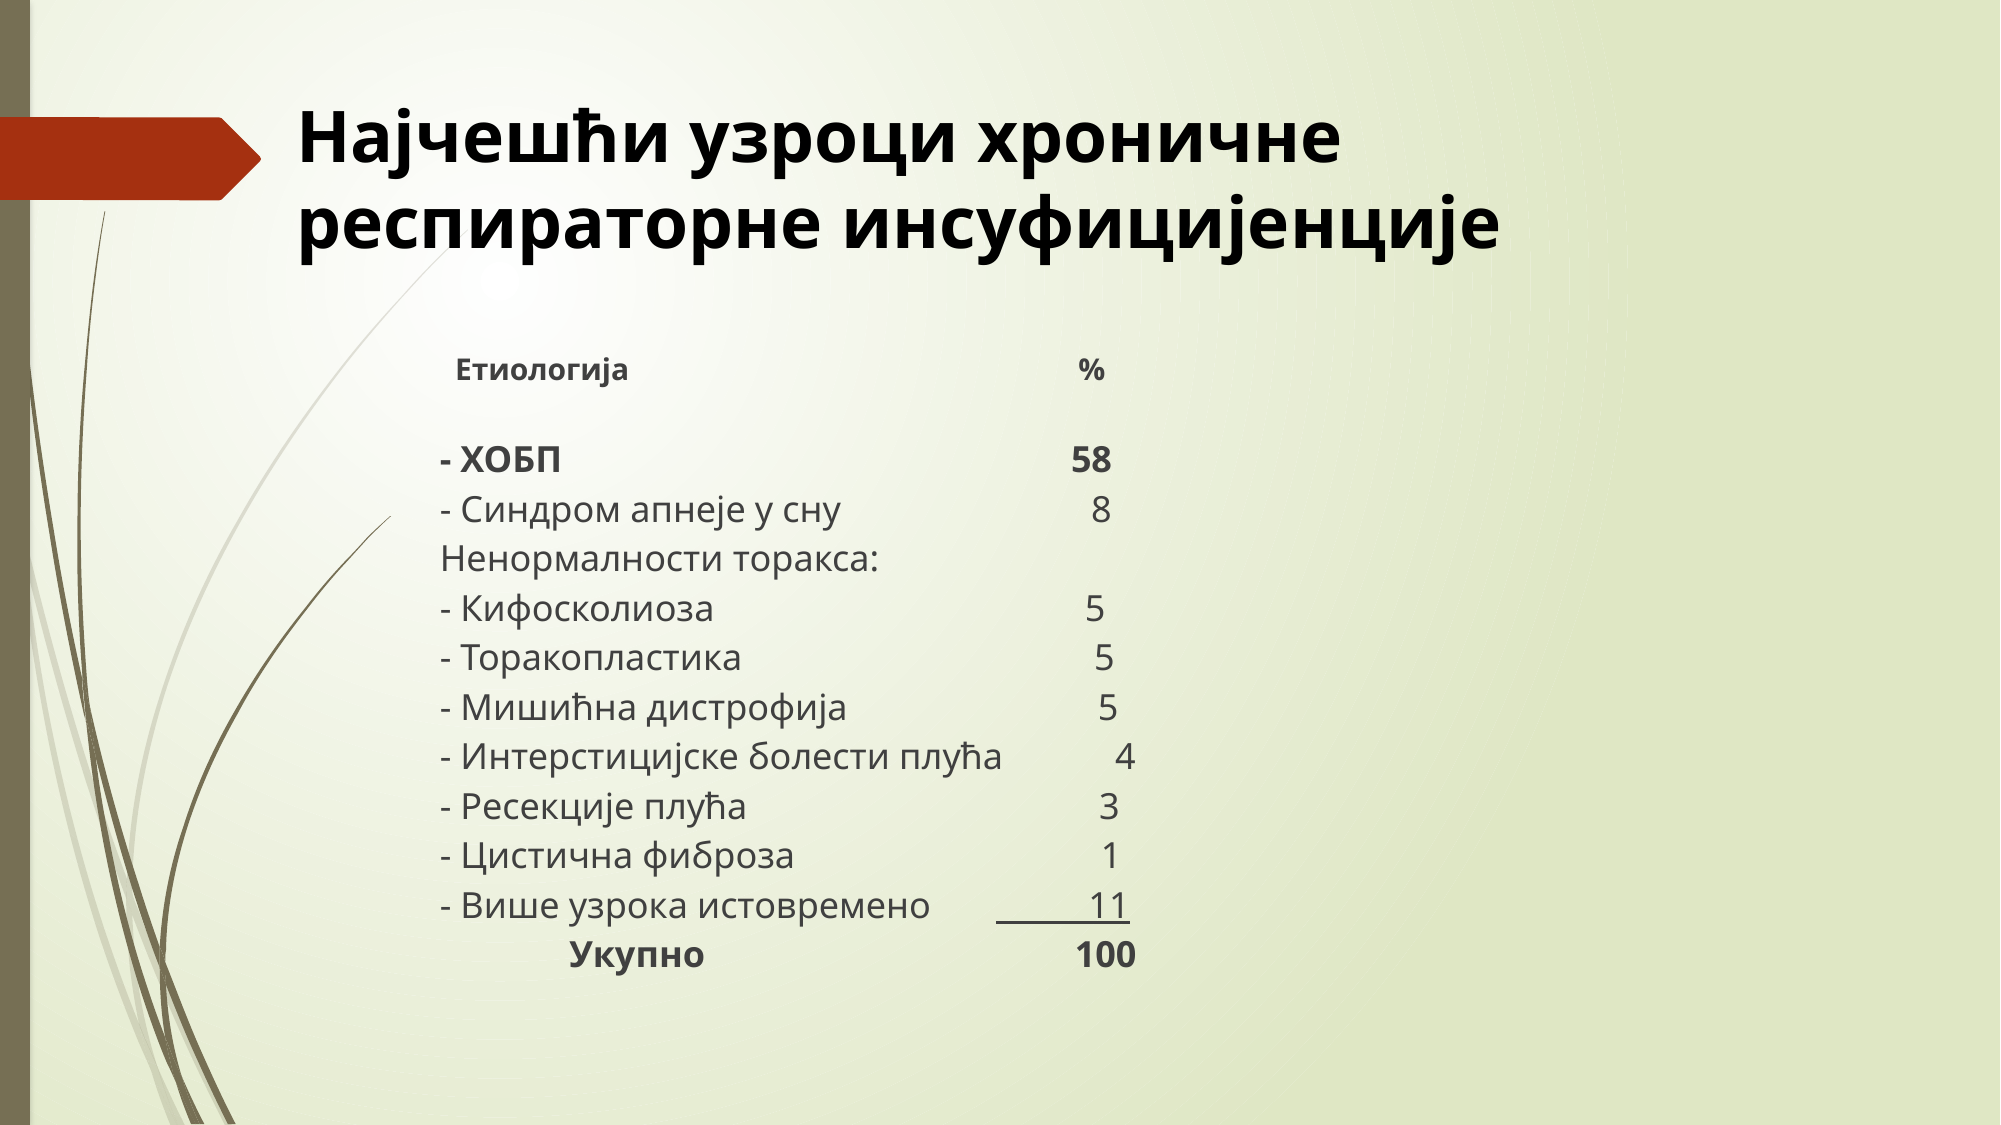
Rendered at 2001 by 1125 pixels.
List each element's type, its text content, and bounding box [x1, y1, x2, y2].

list Етиологија % - ХОБП 58 - Синдром апнеје у сну 8 Ненормалности торакса: - Кифосколиоза 5 - Торакопластика 5 - Мишићна дистрофија 5 - Интерстицијске болести плућа 4 - Ресекције плућа 3 - Цистична фиброза 1 - Више узрока истовремено 11 Укупно 100 [424, 350, 1888, 988]
title Најчешћи узроци хроничне респираторне инсуфицијенције [281, 84, 1632, 272]
